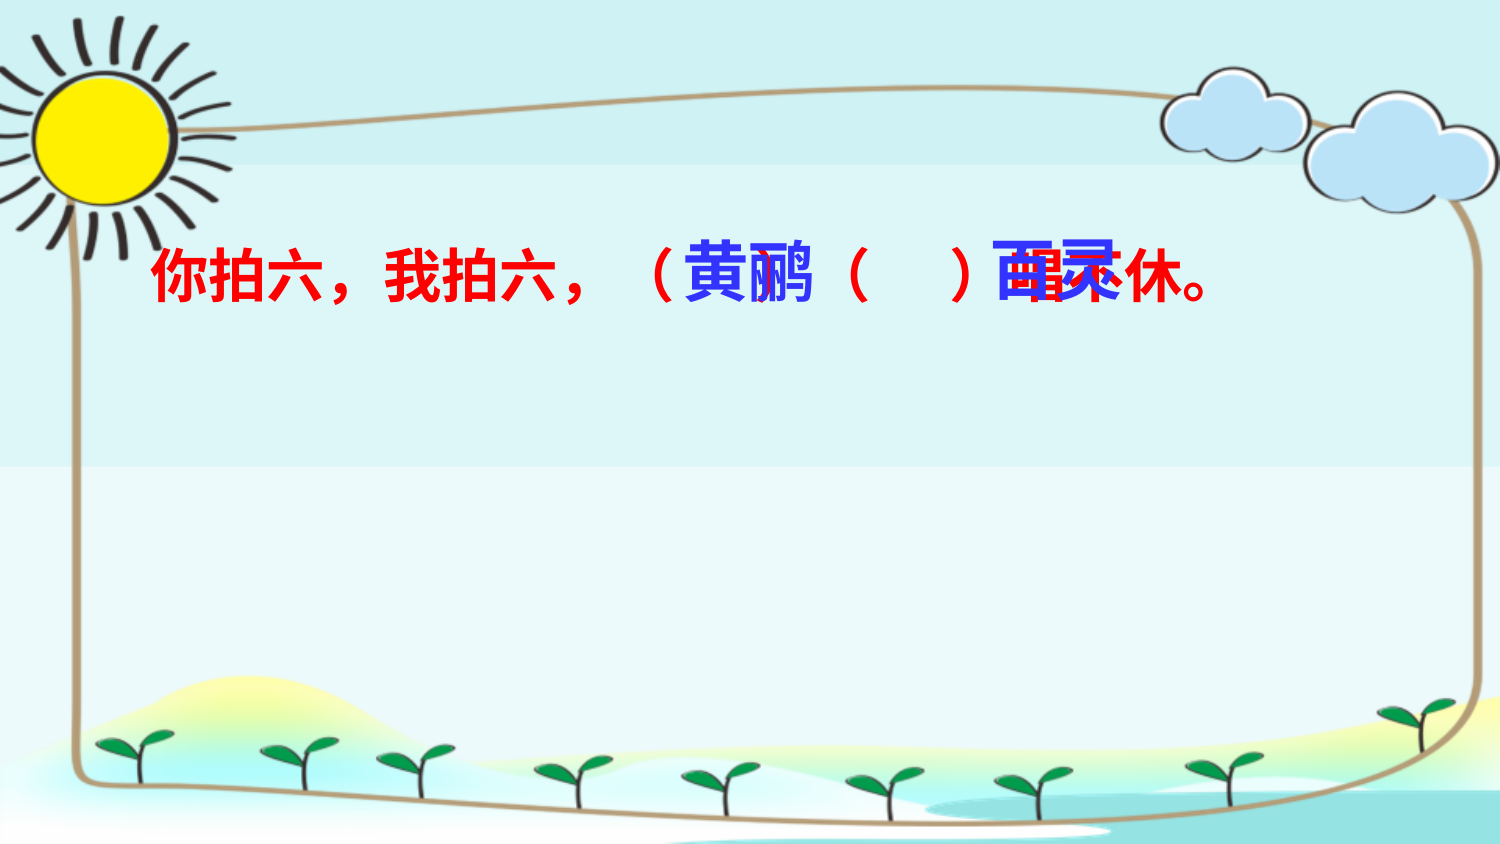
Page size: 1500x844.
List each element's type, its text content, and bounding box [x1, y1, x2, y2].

text_box 百灵 [974, 220, 1168, 315]
text_box 你拍六，我拍六，（ ）（ ）唱不休。 [135, 232, 667, 317]
text_box 黄鹂 [667, 221, 858, 317]
picture [0, 0, 1500, 844]
text_box 你拍六，我拍六，（ ）（ ）唱不休。 [858, 232, 1441, 317]
